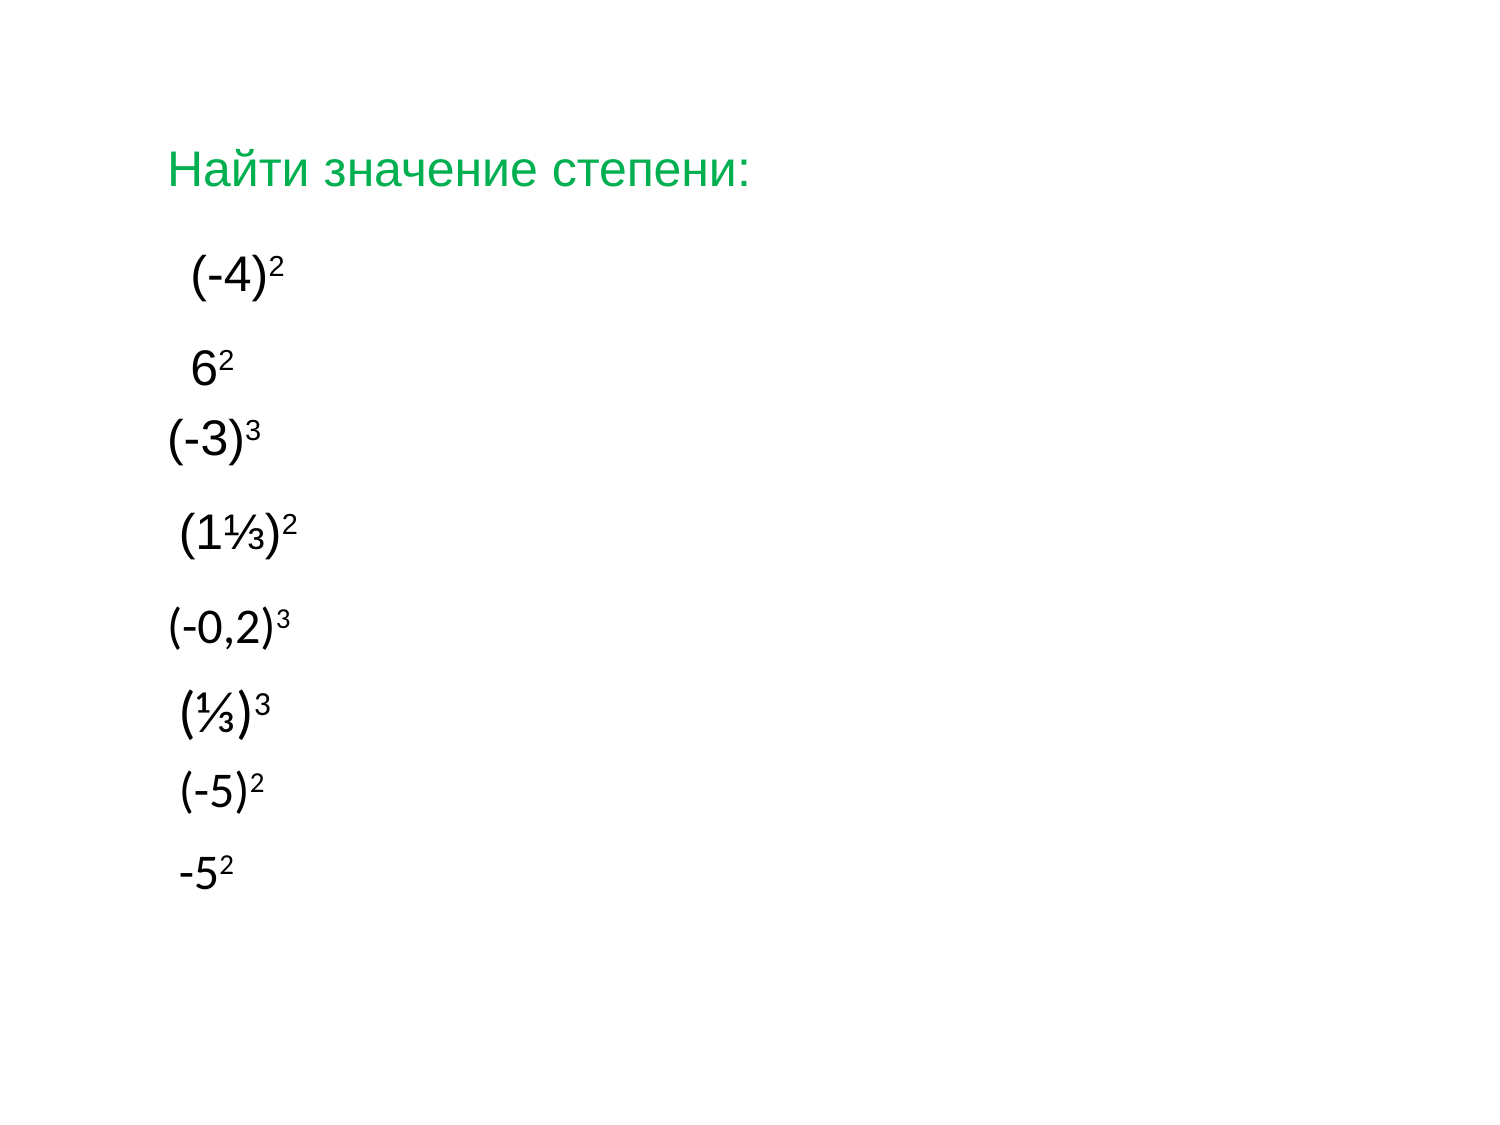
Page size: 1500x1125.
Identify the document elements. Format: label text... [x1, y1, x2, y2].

text_box (1⅓)2 [164, 492, 411, 567]
text_box (-4)2 [175, 234, 1043, 310]
text_box 62 [175, 328, 528, 403]
text_box (-0,2)3 [152, 585, 493, 661]
text_box Найти значение степени: [152, 128, 1207, 204]
text_box (-5)2 [164, 749, 469, 825]
text_box -52 [163, 831, 633, 907]
text_box (-3)3 [152, 398, 457, 474]
text_box (⅓)3 [164, 667, 751, 752]
